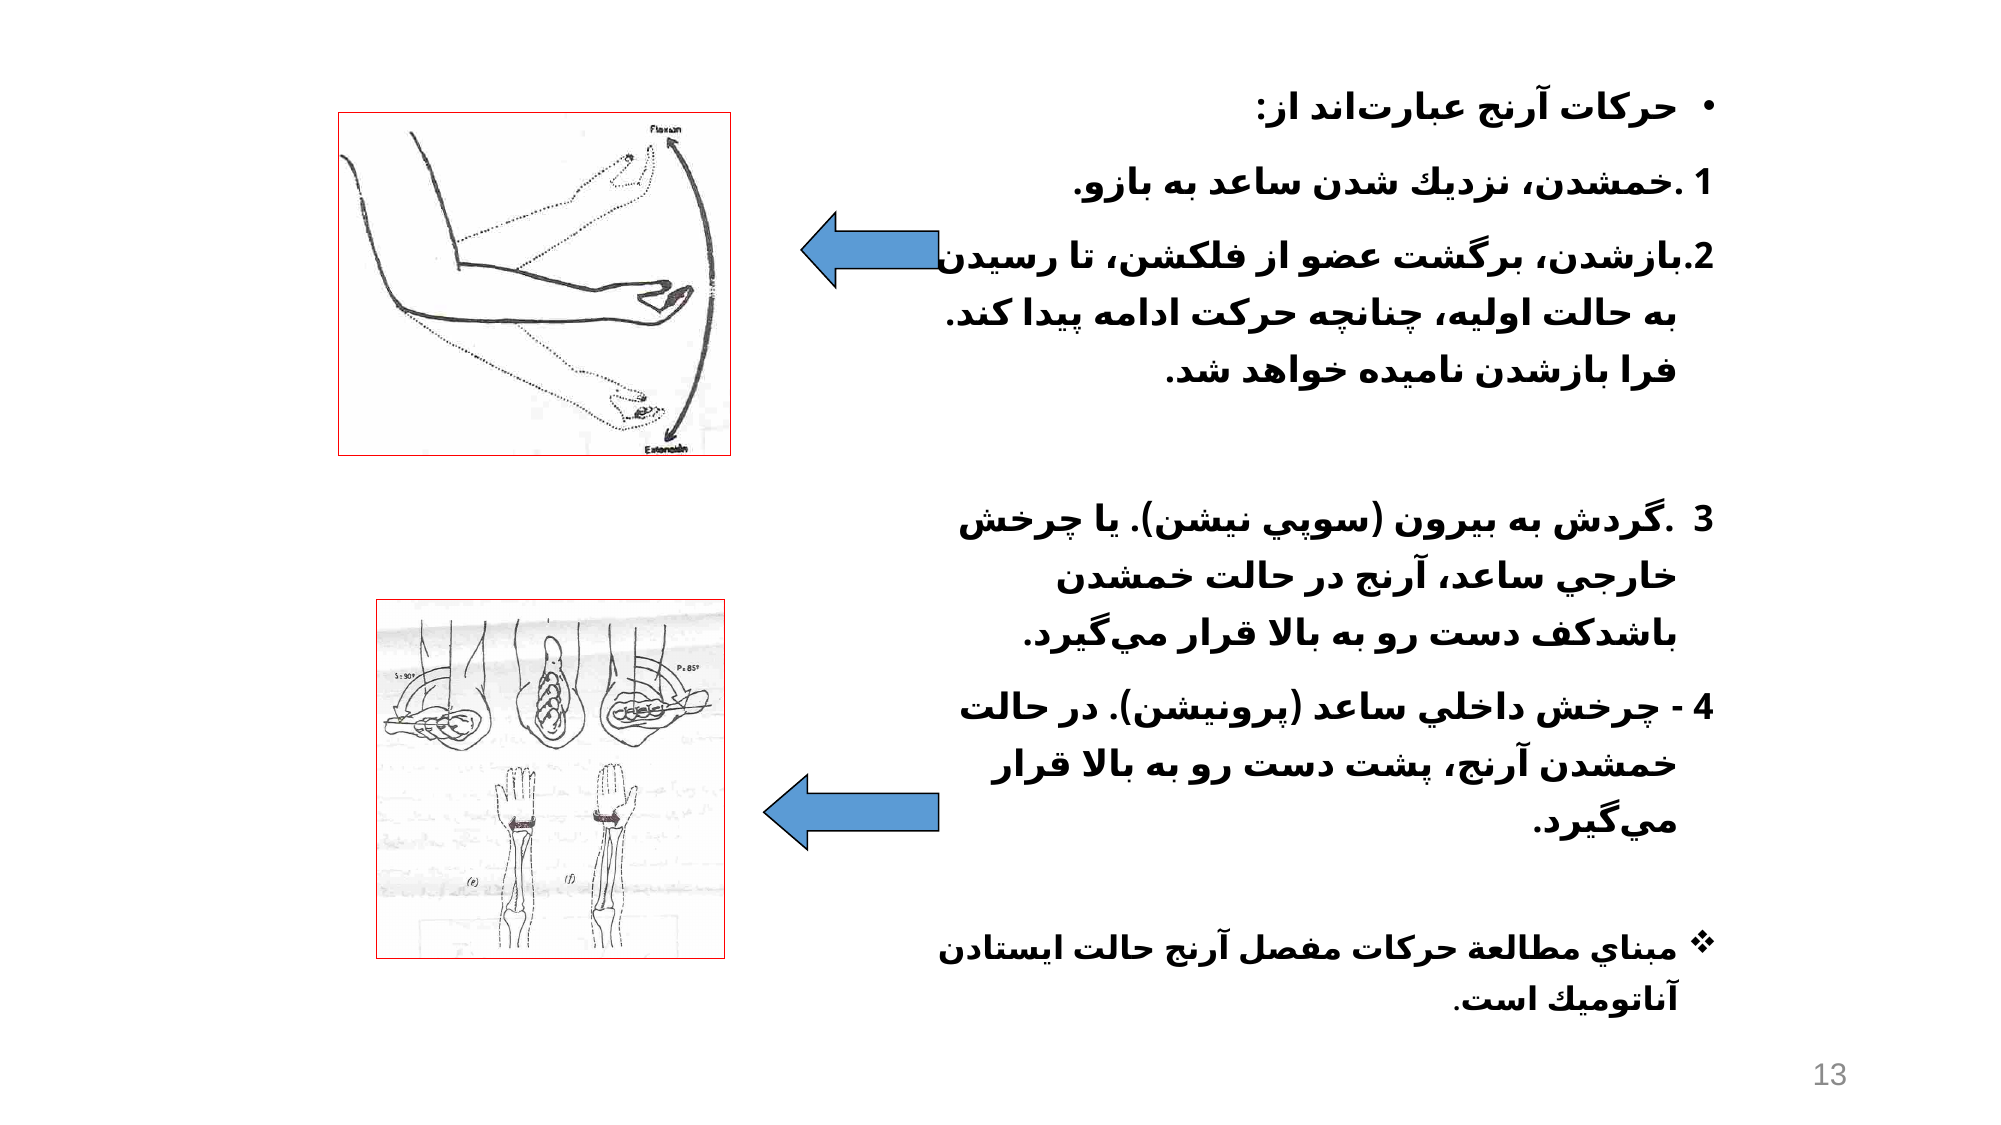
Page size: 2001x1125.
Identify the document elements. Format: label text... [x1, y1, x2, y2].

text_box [763, 212, 939, 850]
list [376, 599, 725, 959]
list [338, 112, 731, 456]
list حركات آرنج عبارت‌اند از: 1 .خم‎شدن، نزديك شدن ساعد به بازو. 2.بازشدن، برگشت عضو از فلكشن، تا رسيدن به حالت اوليه، چنانچه حركت ادامه پيدا كند. فرا بازشدن ناميده خواهد شد. 3 .گردش به بيرون (سوپي نيشن). یا چرخش خارجي ساعد، آرنج در حالت خم‎شدن باشدكف دست رو به بالا قرار مي‌گيرد. 4 - چرخش داخلي ساعد (پرونيشن). در حالت خم‎شدن آرنج، پشت دست رو به بالا قرار مي‌گيرد. مبناي مطالعة حركات مفصل آرنج حالت ايستادن آناتوميك است. [913, 62, 1729, 1025]
slide_number 13 [1412, 1042, 1863, 1103]
